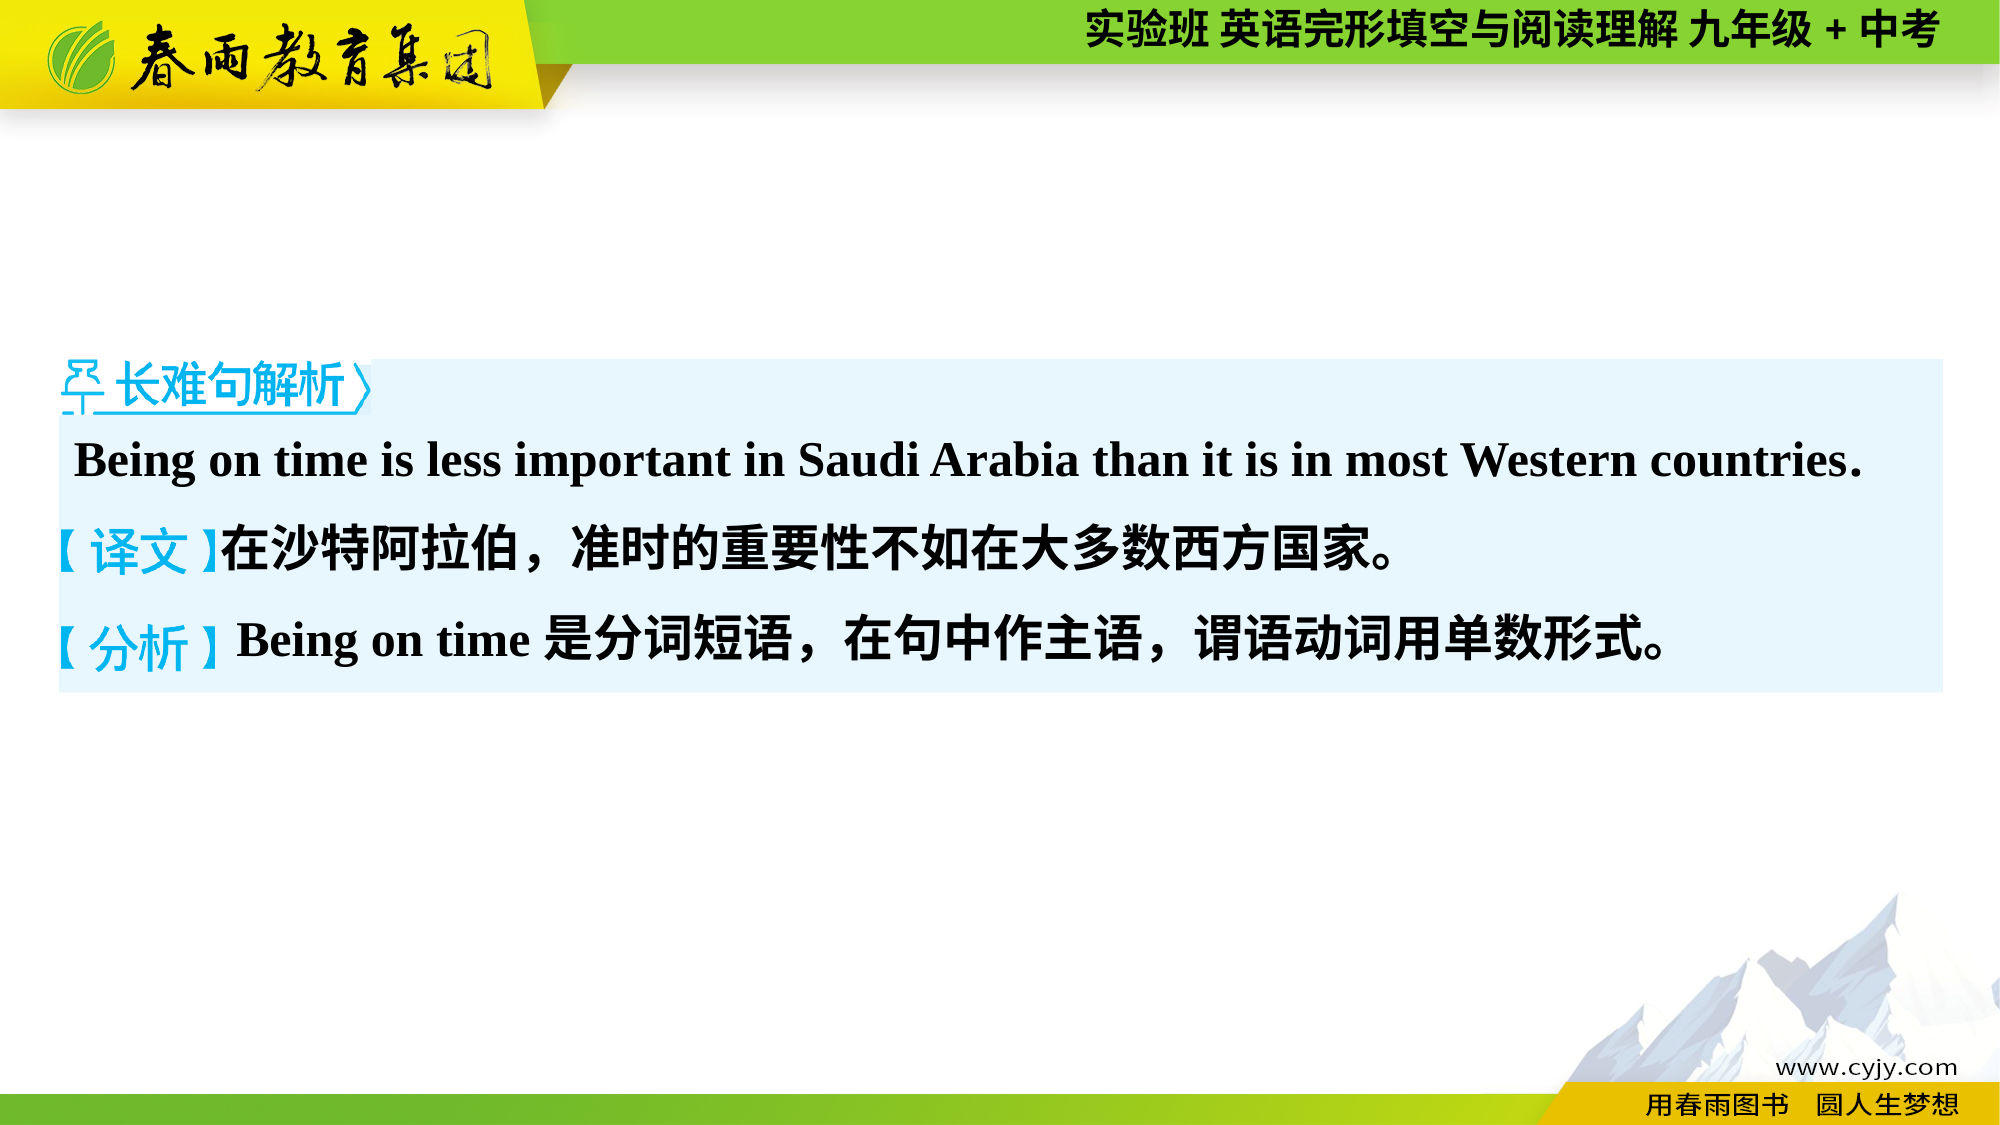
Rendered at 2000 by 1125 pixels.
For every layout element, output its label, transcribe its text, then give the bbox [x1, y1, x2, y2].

list Being on time is less important in Saudi Arabia than it is in most Western countries. 在沙特阿拉伯，准时的重要性不如在大多数西方国家。 Being on time是分词短语，在句中作主语，谓语动词用单数形式。 [58, 359, 1943, 693]
picture [0, 0, 2000, 1125]
